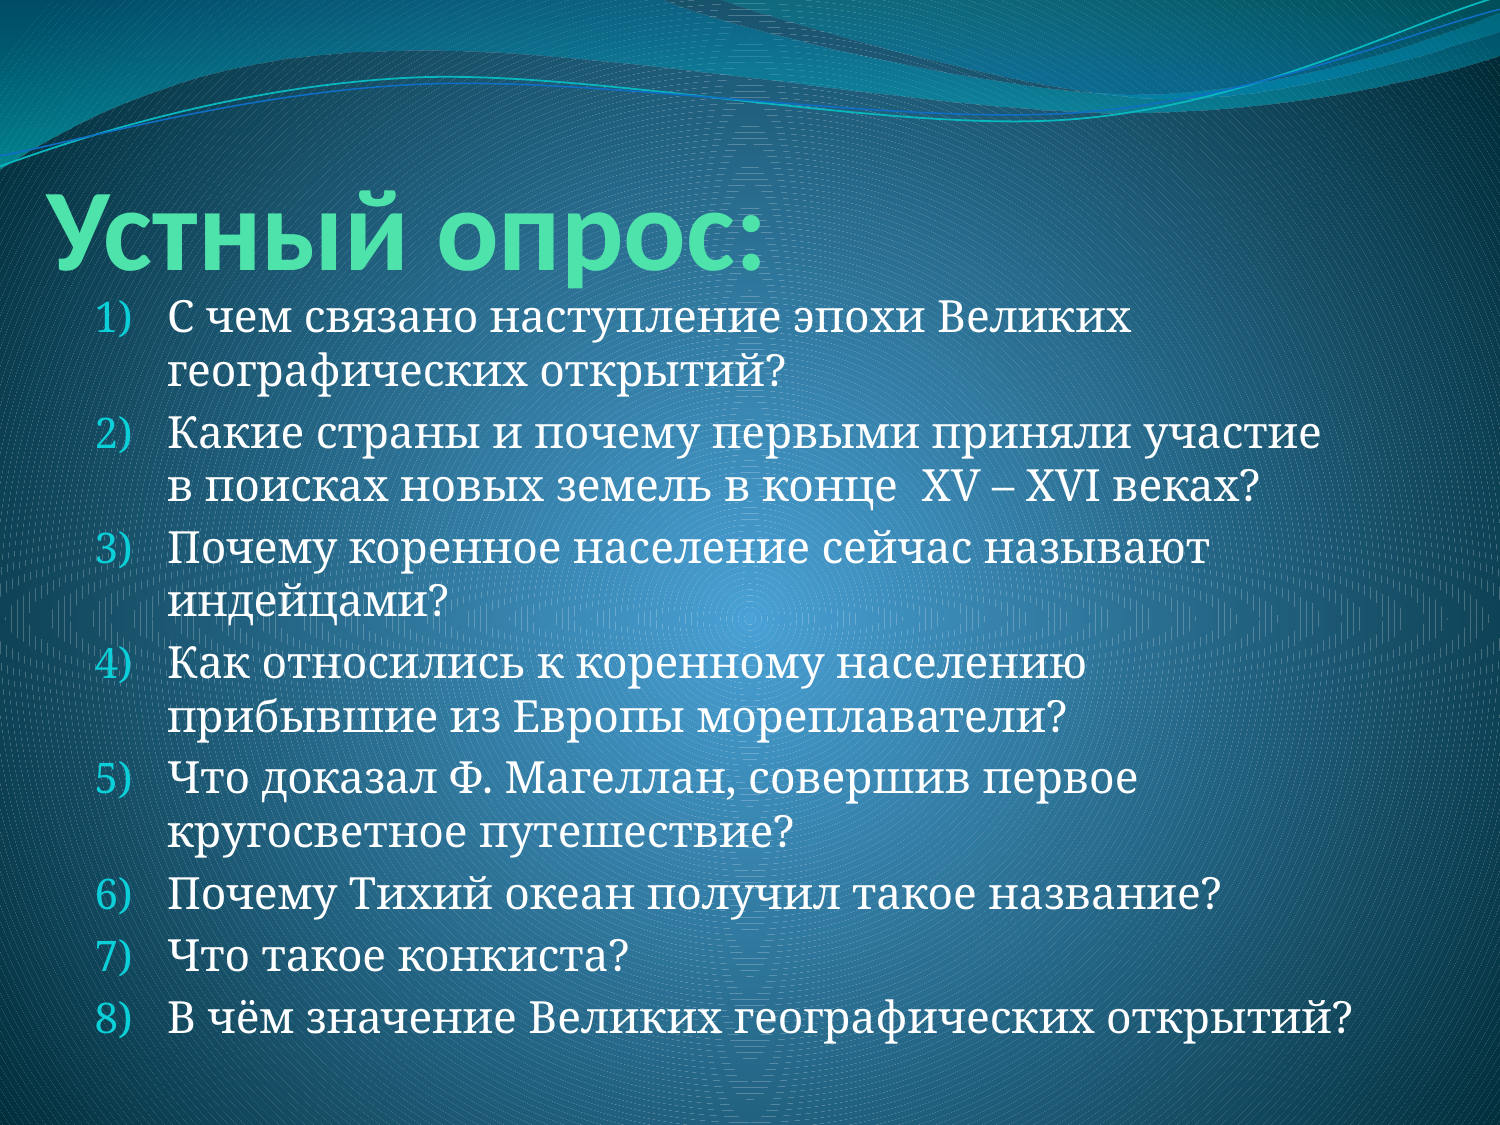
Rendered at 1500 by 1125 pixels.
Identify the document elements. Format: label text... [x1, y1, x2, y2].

title Устный опрос: [46, 70, 1322, 294]
list С чем связано наступление эпохи Великих географических открытий? Какие страны и почему первыми приняли участие в поисках новых земель в конце XV – XVI веках? Почему коренное население сейчас называют индейцами? Как относились к коренному населению прибывшие из Европы мореплаватели? Что доказал Ф. Магеллан, совершив первое кругосветное путешествие? Почему Тихий океан получил такое название? Что такое конкиста? В чём значение Великих географических открытий? [86, 281, 1362, 1102]
